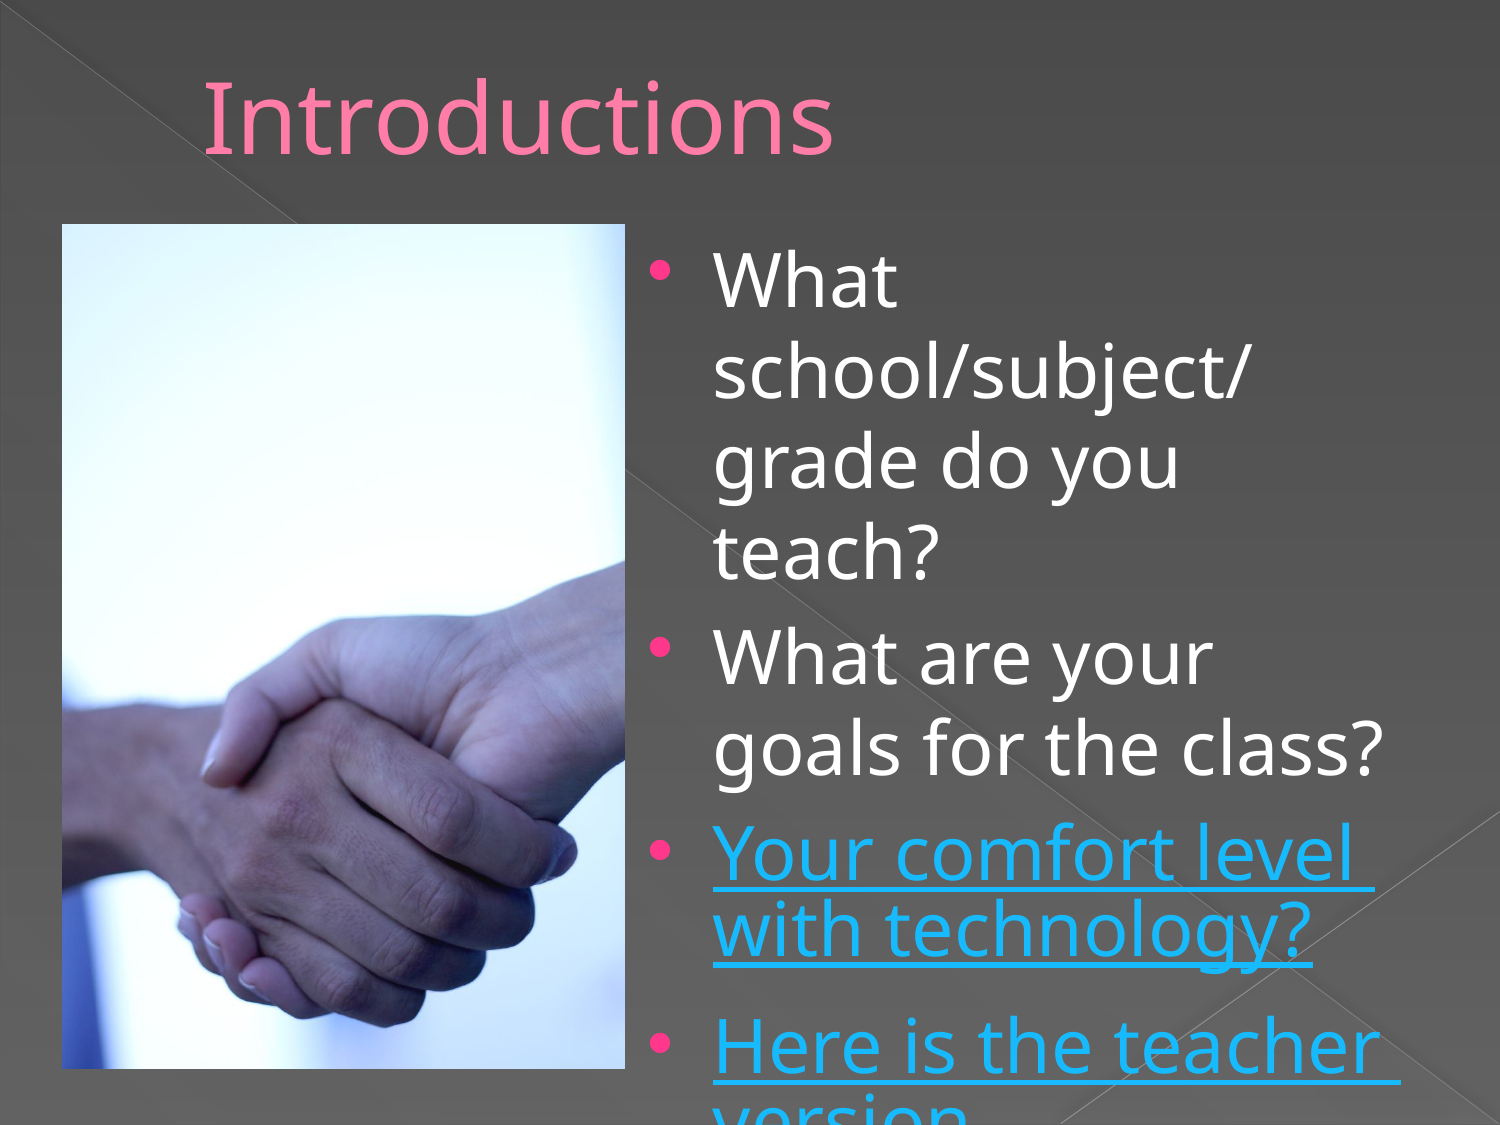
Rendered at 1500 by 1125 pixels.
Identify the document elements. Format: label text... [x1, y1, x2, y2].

title Introductions [187, 0, 1075, 224]
picture [62, 224, 626, 1070]
list What school/subject/ grade do you teach? What are your goals for the class? Your comfort level with technology? Here is the teacher version [630, 224, 1425, 1050]
